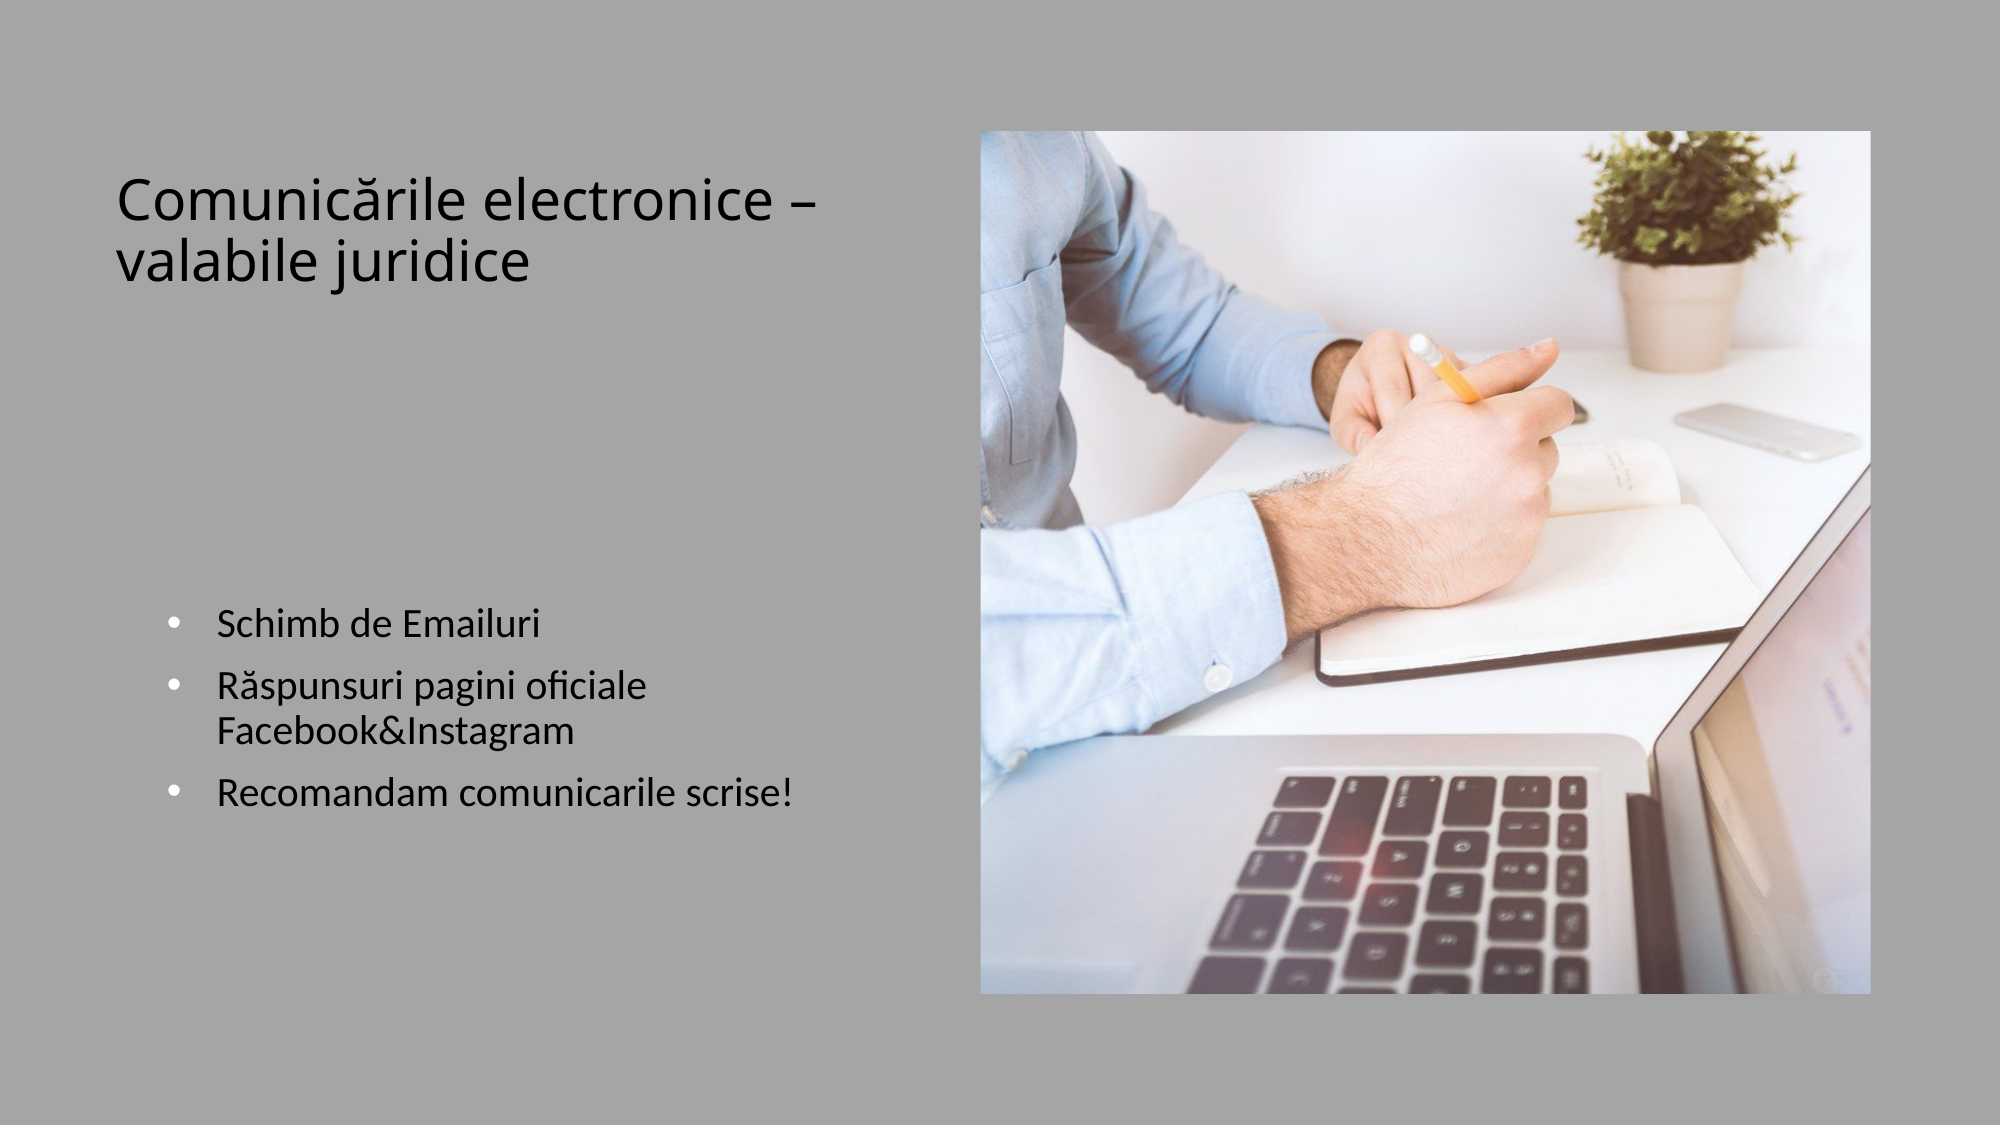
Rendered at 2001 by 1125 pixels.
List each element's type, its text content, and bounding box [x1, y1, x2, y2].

list Schimb de Emailuri Răspunsuri pagini oficiale Facebook&Instagram Recomandam comunicarile scrise! [96, 382, 845, 1036]
title Comunicările electronice – valabile juridice [96, 140, 845, 326]
picture [980, 131, 1871, 994]
